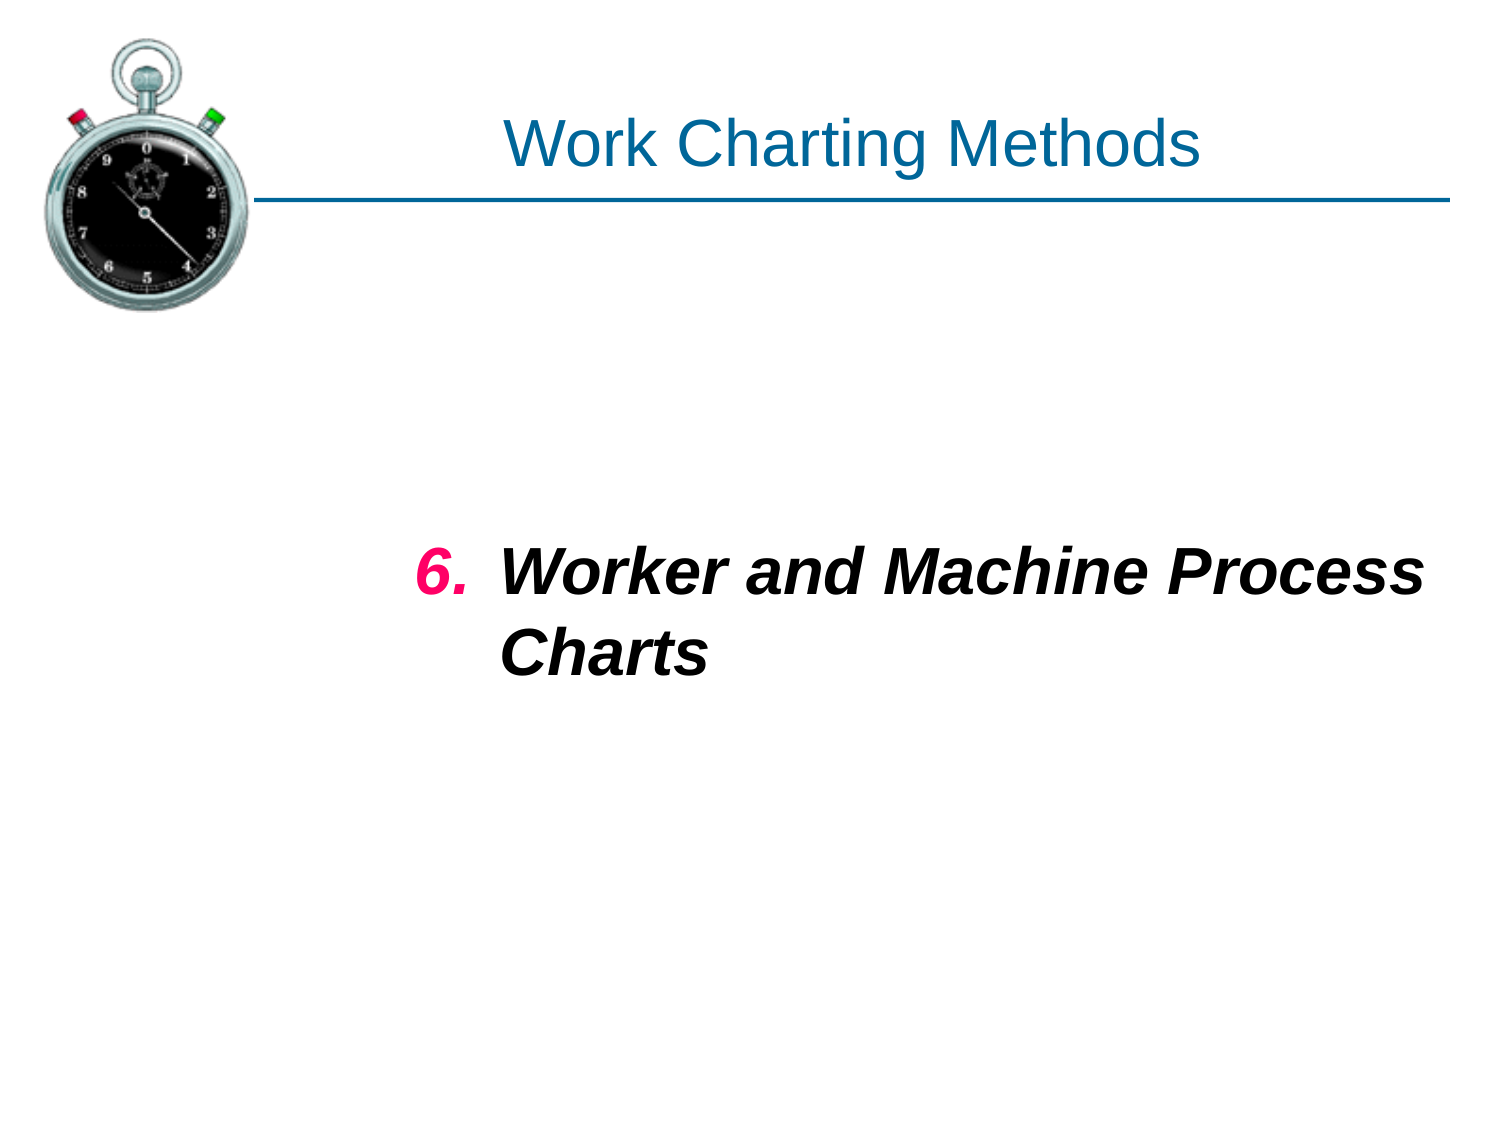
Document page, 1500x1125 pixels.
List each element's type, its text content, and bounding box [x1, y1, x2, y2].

list Worker and Machine Process Charts [399, 237, 1450, 975]
picture [37, 37, 254, 313]
title Work Charting Methods [275, 37, 1450, 188]
